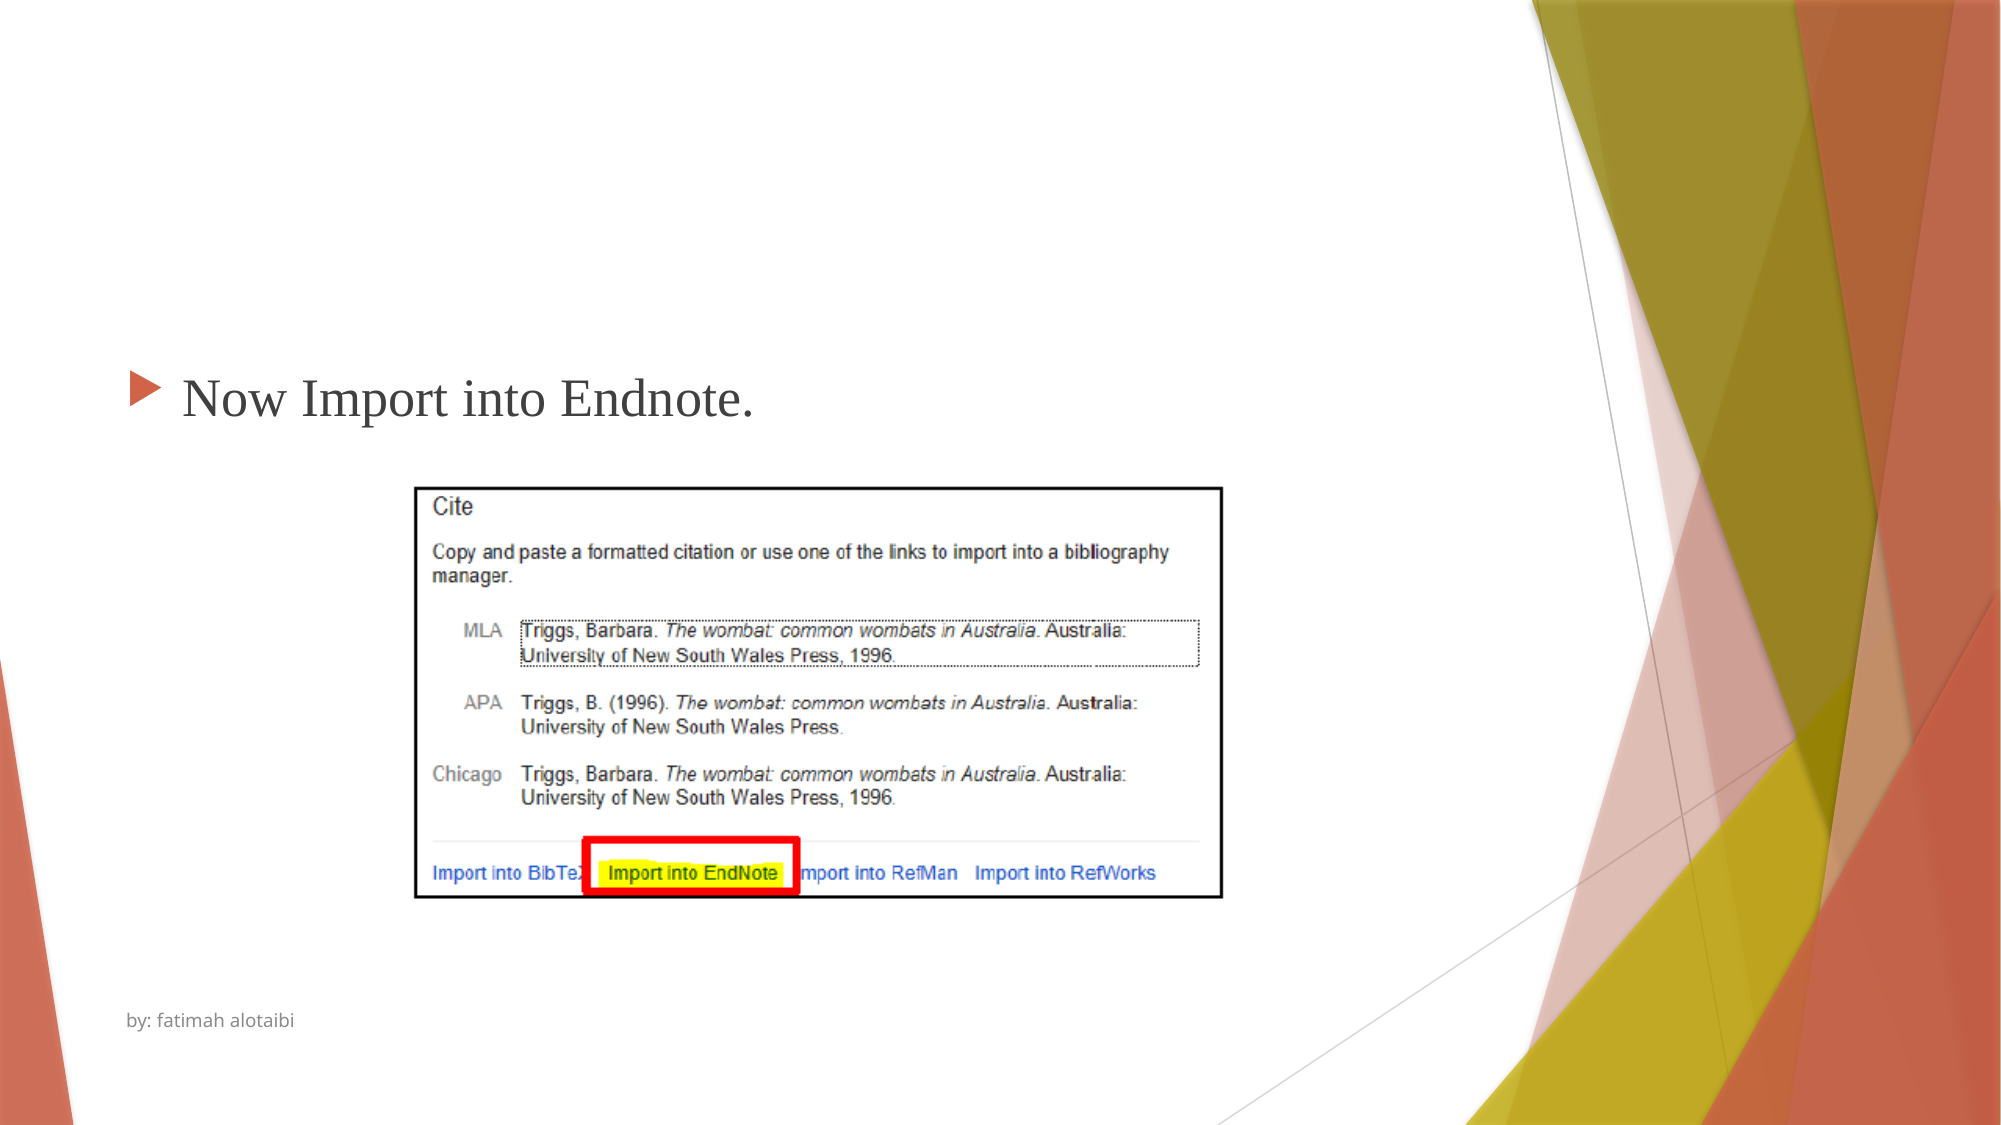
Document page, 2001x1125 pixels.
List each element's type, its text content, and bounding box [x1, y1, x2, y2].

footer by: fatimah alotaibi [111, 991, 1145, 1051]
list Now Import into Endnote. [111, 354, 1522, 992]
picture [404, 483, 1228, 917]
